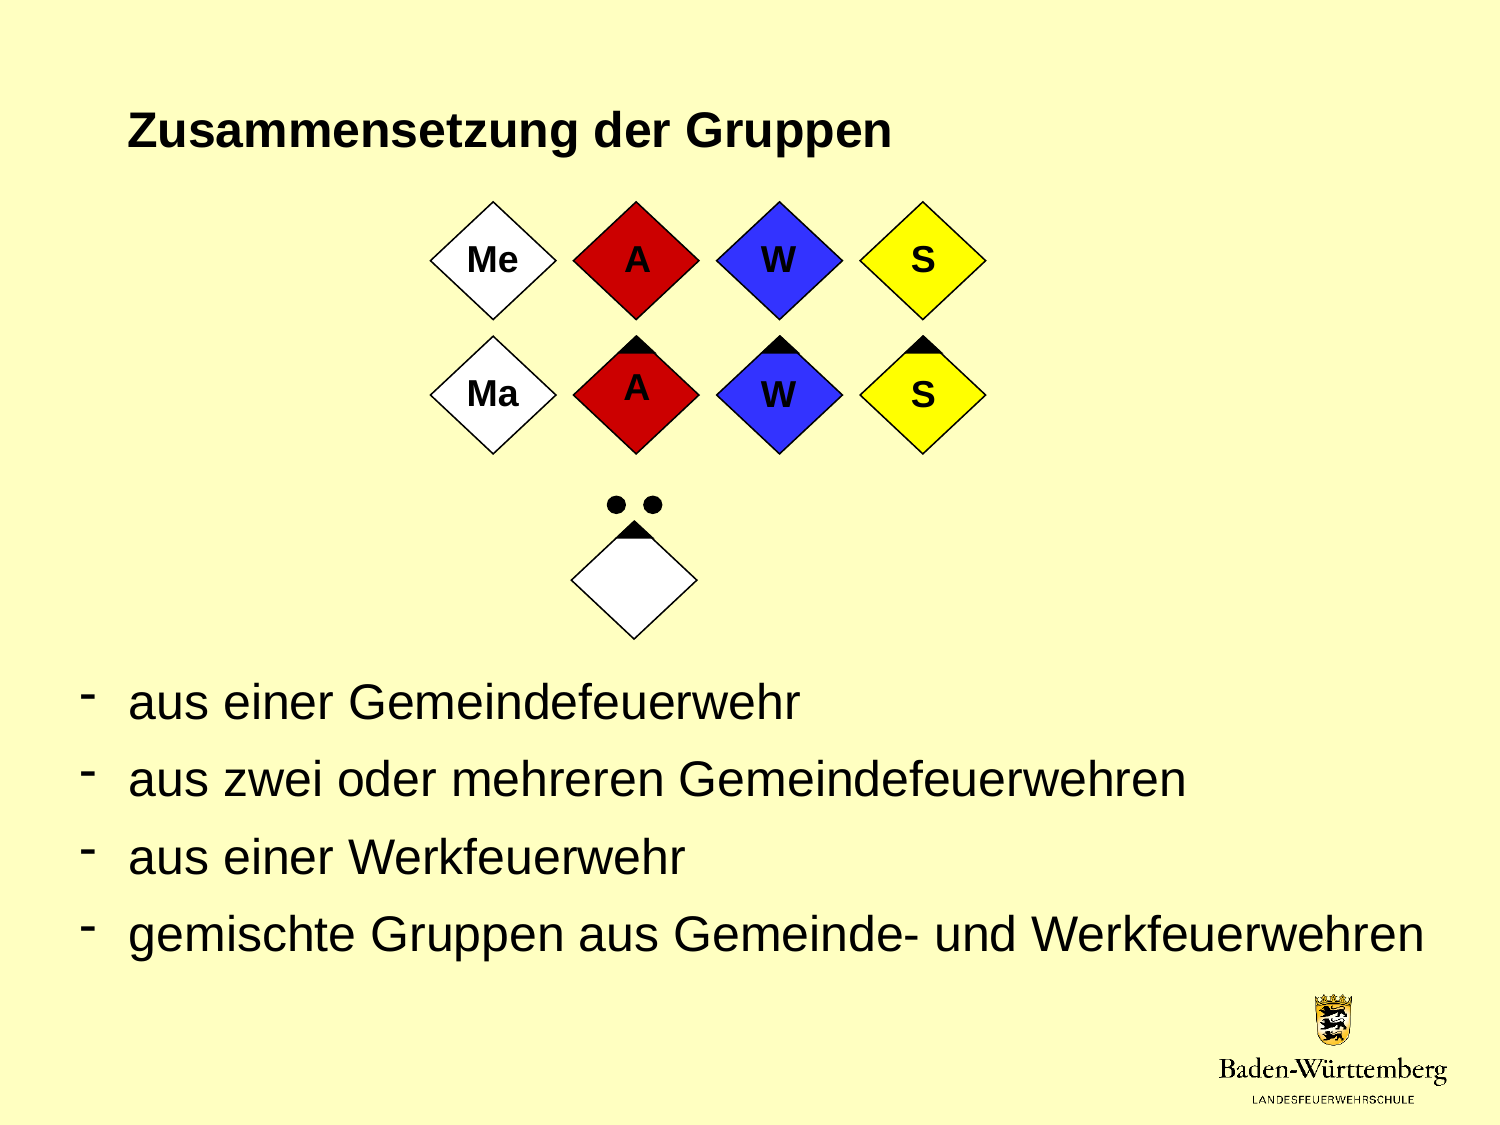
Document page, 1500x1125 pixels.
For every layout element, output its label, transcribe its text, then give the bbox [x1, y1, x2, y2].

picture [1219, 992, 1447, 1106]
text_box Zusammensetzung der Gruppen [112, 90, 1152, 165]
text_box aus einer Gemeindefeuerwehr aus zwei oder mehreren Gemeindefeuerwehren aus einer Werkfeuerwehr gemischte Gruppen aus Gemeinde- und Werkfeuerwehren [64, 661, 1447, 970]
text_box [430, 201, 986, 640]
